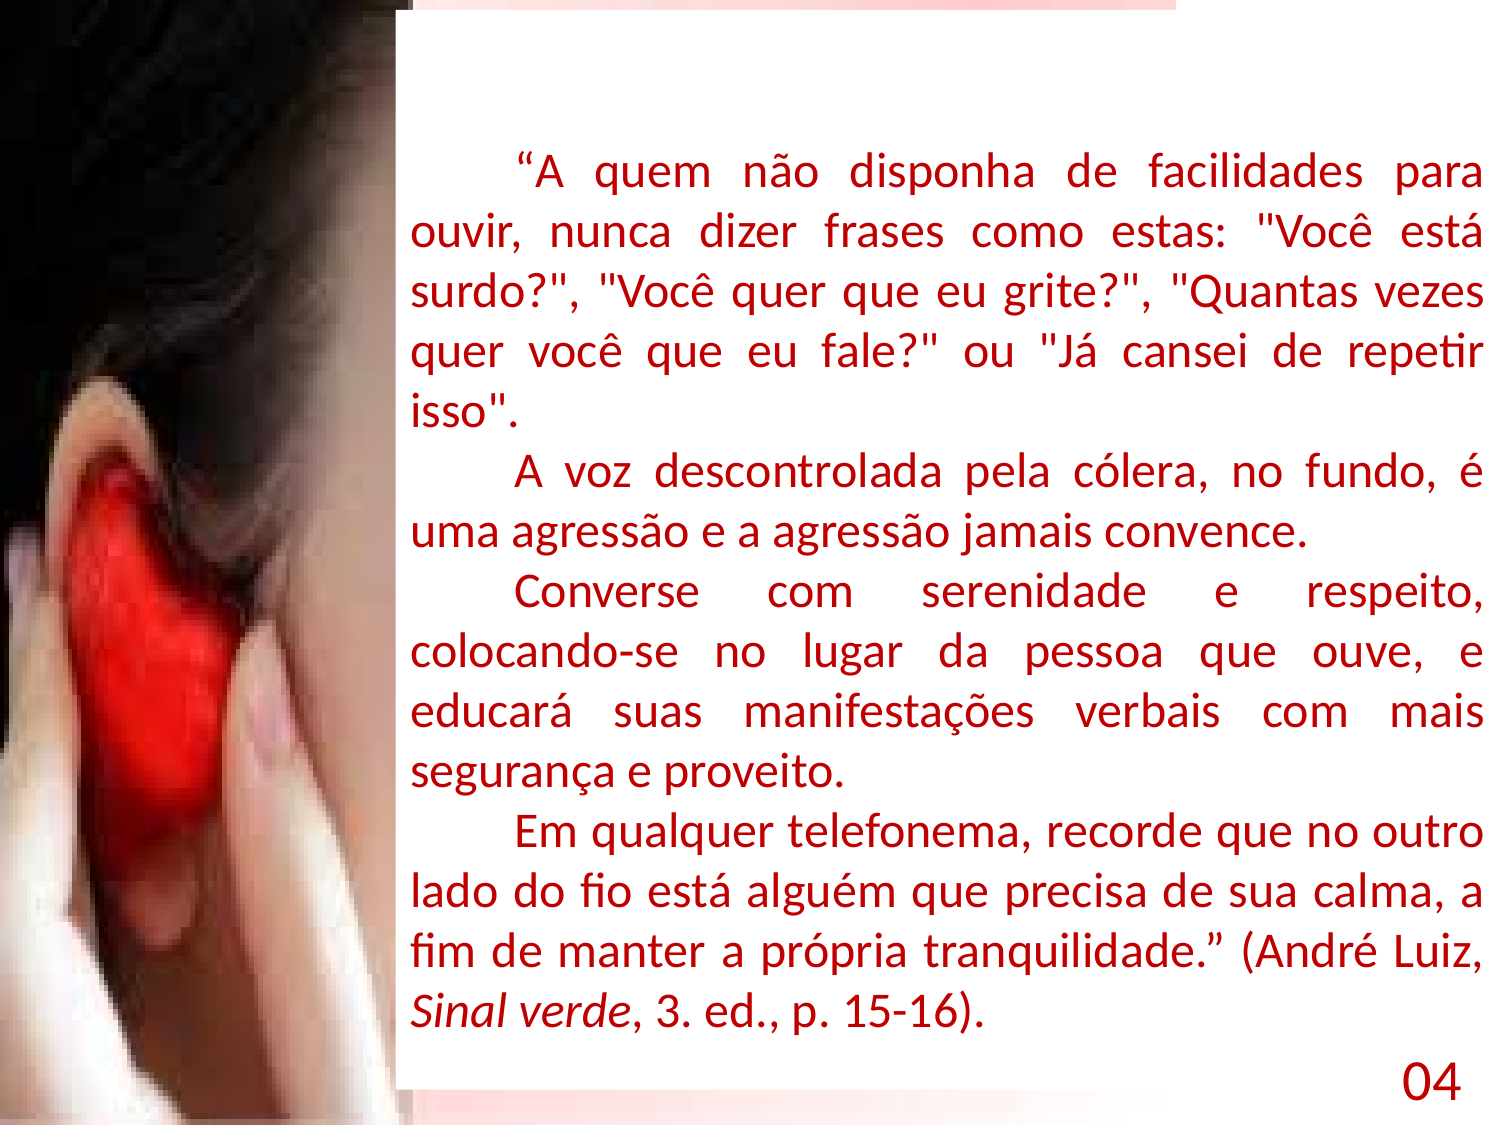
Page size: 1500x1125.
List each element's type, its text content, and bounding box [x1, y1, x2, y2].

text_box “A quem não disponha de facilidades para ouvir, nunca dizer frases como estas: "Você está surdo?", "Você quer que eu grite?", "Quantas vezes quer você que eu fale?" ou "Já cansei de repetir isso". A voz descontrolada pela cólera, no fundo, é uma agressão e a agressão jamais convence. Converse com serenidade e respeito, colocando‐se no lugar da pessoa que ouve, e educará suas manifestações verbais com mais segurança e proveito. Em qualquer telefonema, recorde que no outro lado do fio está alguém que precisa de sua calma, a fim de manter a própria tranquilidade.” (André Luiz, Sinal verde, 3. ed., p. 15-16). [1178, 9, 1500, 1090]
picture [0, 0, 1176, 1125]
text_box 04 [1387, 1034, 1500, 1120]
